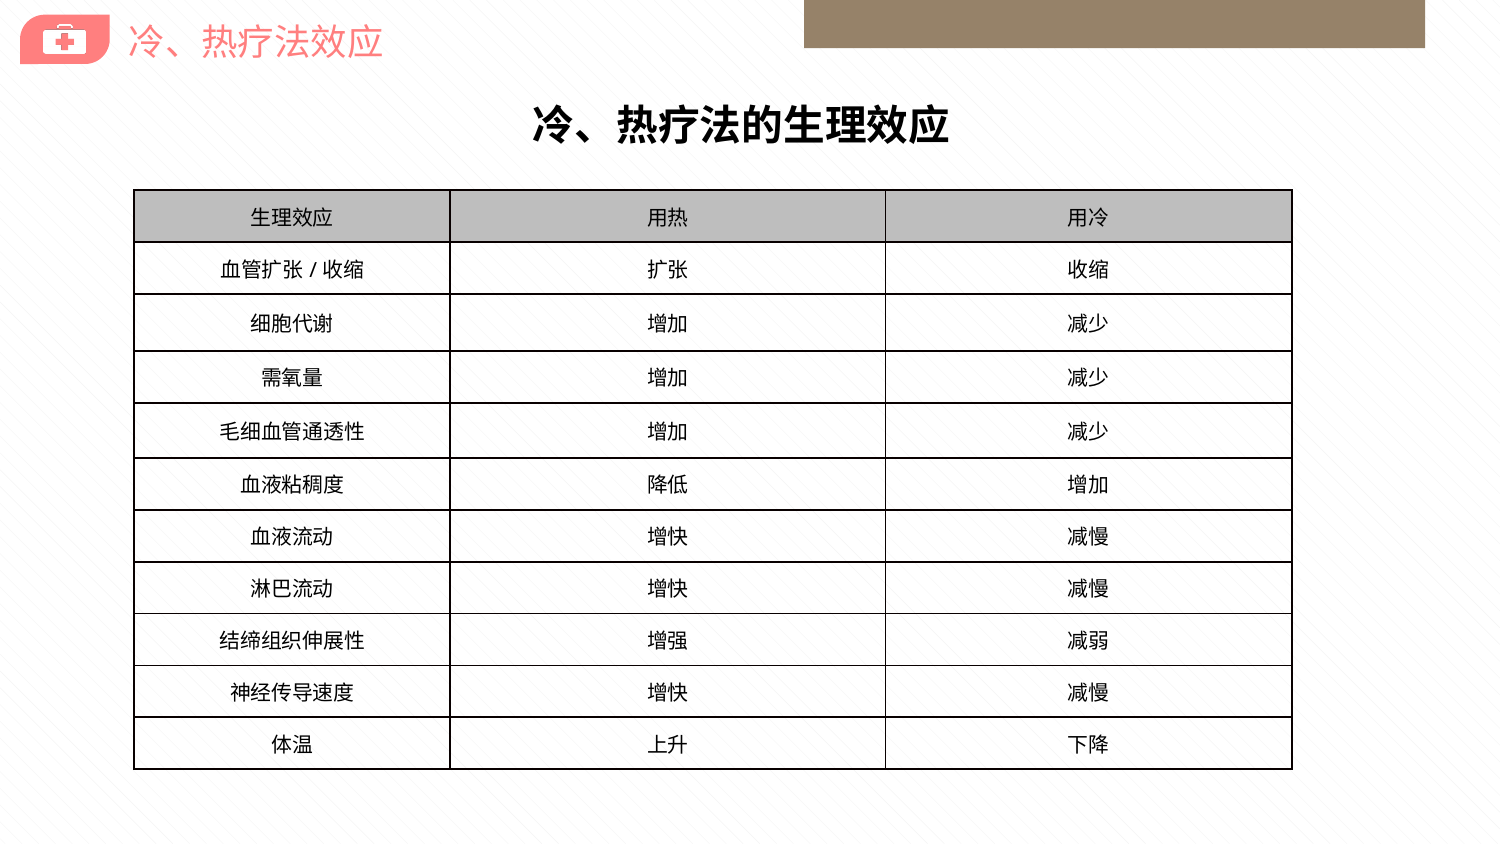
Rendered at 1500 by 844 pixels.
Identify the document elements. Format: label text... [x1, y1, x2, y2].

table_cell 增快 [451, 511, 885, 561]
table_header 用冷 [886, 191, 1291, 241]
table_cell 血液粘稠度 [135, 459, 449, 509]
table_cell 减慢 [886, 666, 1291, 716]
table_cell 减弱 [886, 614, 1291, 665]
table_cell 降低 [451, 459, 885, 509]
table_cell 减少 [886, 295, 1291, 350]
table_header 用热 [451, 191, 885, 241]
table_cell 增强 [451, 614, 885, 665]
table_cell 体温 [135, 718, 449, 768]
table_cell 上升 [451, 718, 885, 768]
table_cell 增加 [451, 404, 885, 457]
table_cell 淋巴流动 [135, 563, 449, 613]
table_cell 扩张 [451, 243, 885, 293]
table_cell 神经传导速度 [135, 666, 449, 716]
table_header 生理效应 [135, 191, 449, 241]
text_box [803, 0, 1426, 49]
table_cell 增快 [451, 563, 885, 613]
text_box 冷、热疗法的生理效应 [507, 91, 990, 156]
table_cell 减慢 [886, 563, 1291, 613]
table_cell 血液流动 [135, 511, 449, 561]
table_cell 增快 [451, 666, 885, 716]
table_cell 减少 [886, 404, 1291, 457]
table_cell 增加 [451, 295, 885, 350]
table_cell 毛细血管通透性 [135, 404, 449, 457]
table_cell 减少 [886, 352, 1291, 402]
table_cell 细胞代谢 [135, 295, 449, 350]
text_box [19, 11, 765, 72]
table_cell 增加 [451, 352, 885, 402]
table_cell 结缔组织伸展性 [135, 614, 449, 665]
table_cell 需氧量 [135, 352, 449, 402]
table_cell 下降 [886, 718, 1291, 768]
table_cell 收缩 [886, 243, 1291, 293]
table_cell 增加 [886, 459, 1291, 509]
table_cell 减慢 [886, 511, 1291, 561]
table_cell 血管扩张/收缩 [135, 243, 449, 293]
